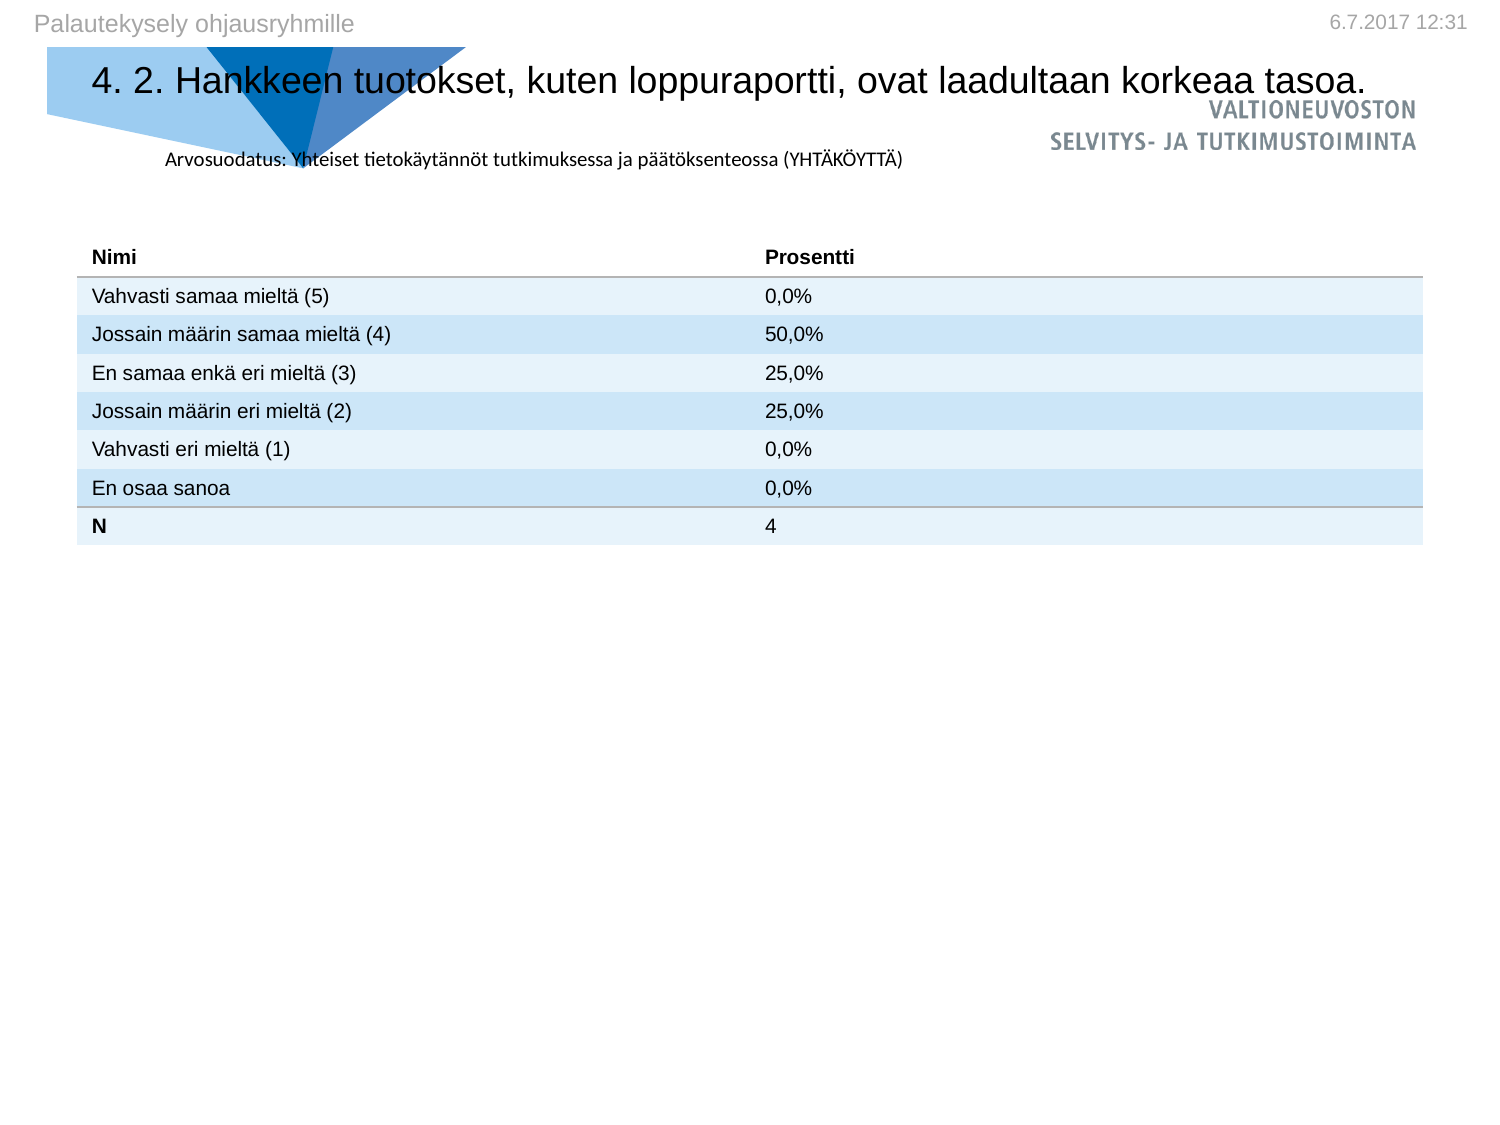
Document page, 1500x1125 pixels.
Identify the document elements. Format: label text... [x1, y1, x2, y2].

title 4. 2. Hankkeen tuotokset, kuten loppuraportti, ovat laadultaan korkeaa tasoa. [76, 38, 1427, 126]
table_cell 0,0% [750, 430, 1423, 469]
table_cell En osaa sanoa [77, 469, 750, 506]
table_cell N [77, 508, 750, 545]
table_cell 25,0% [750, 354, 1423, 392]
table_cell Jossain määrin eri mieltä (2) [77, 392, 750, 430]
table_cell 0,0% [750, 469, 1423, 506]
table_cell 4 [750, 508, 1423, 545]
table_cell Vahvasti samaa mieltä (5) [77, 278, 750, 315]
title Arvosuodatus: Yhteiset tietokäytännöt tutkimuksessa ja päätöksenteossa (YHTÄKÖYTTÄ) [148, 123, 1500, 217]
table_cell 50,0% [750, 315, 1423, 354]
table_header Nimi [77, 239, 750, 276]
table_cell 25,0% [750, 392, 1423, 430]
table_cell En samaa enkä eri mieltä (3) [77, 354, 750, 392]
table_cell Vahvasti eri mieltä (1) [77, 430, 750, 469]
table_header Prosentti [750, 239, 1423, 276]
table_cell 0,0% [750, 278, 1423, 315]
table_cell Jossain määrin samaa mieltä (4) [77, 315, 750, 354]
list Palautekysely ohjausryhmille [0, 0, 1500, 38]
